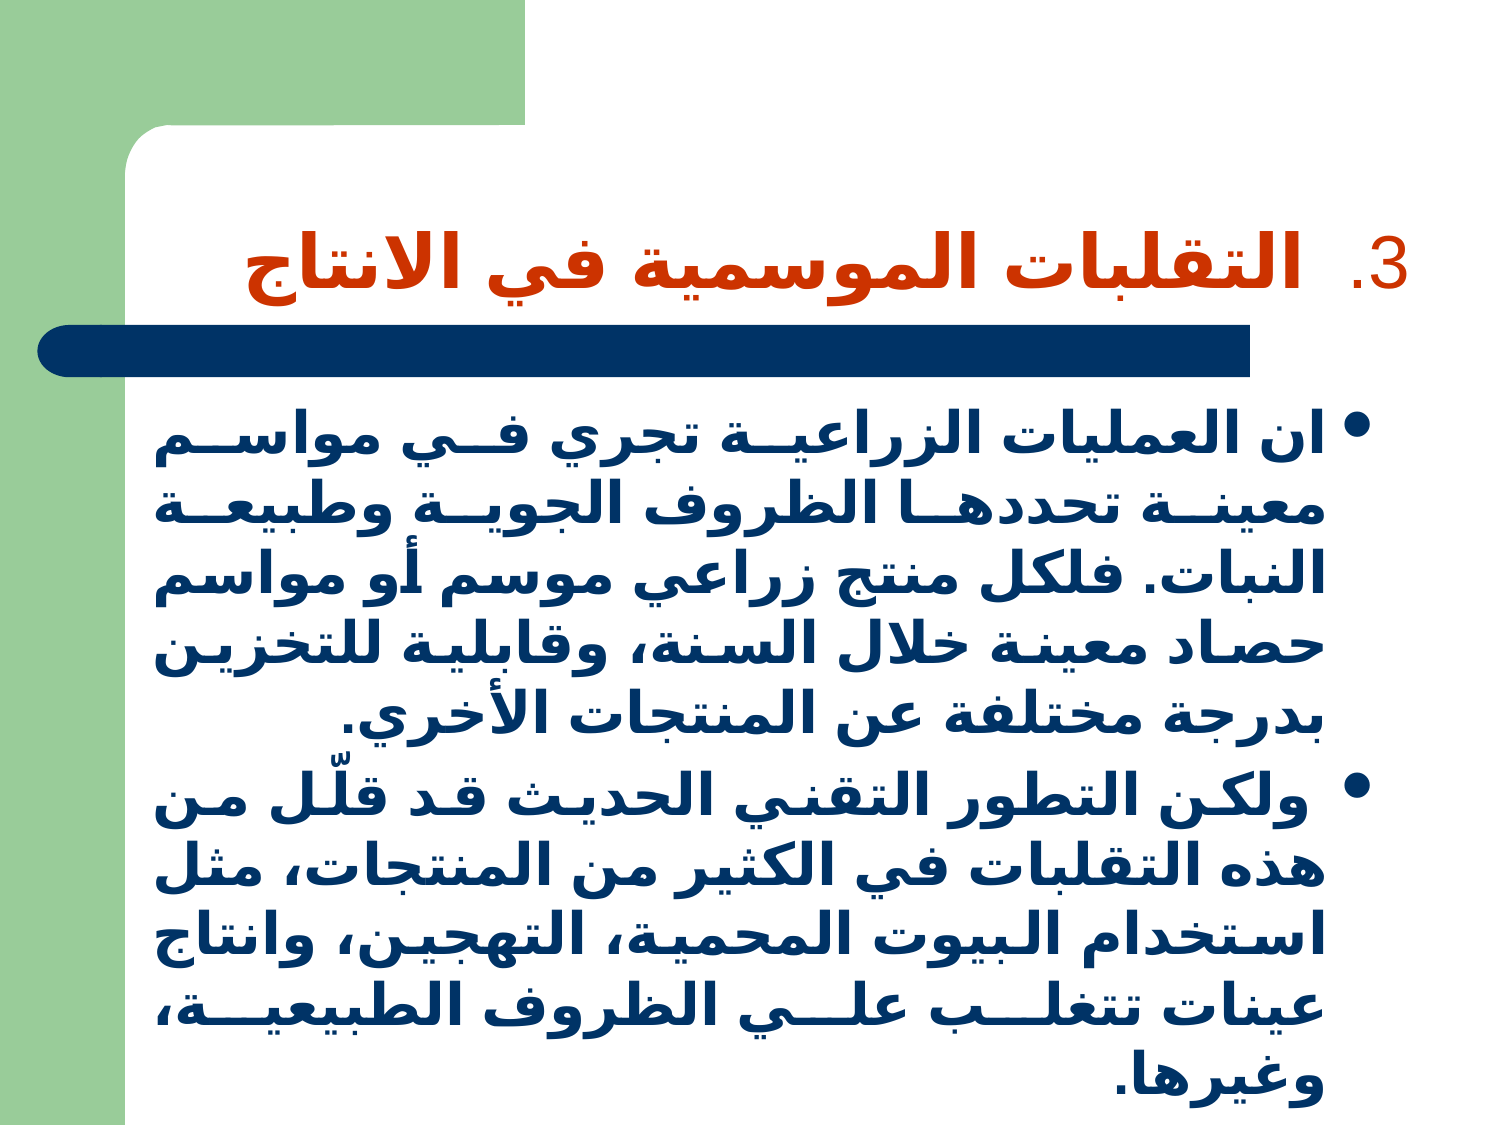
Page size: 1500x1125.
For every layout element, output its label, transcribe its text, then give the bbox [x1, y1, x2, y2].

title 3. التقلبات الموسمية في الانتاج [125, 125, 1425, 313]
list ان العمليات الزراعية تجري في مواسم معينة تحددها الظروف الجوية وطبيعة النبات. فلكل منتج زراعي موسم أو مواسم حصاد معينة خلال السنة، وقابلية للتخزين بدرجة مختلفة عن المنتجات الأخري. ولكن التطور التقني الحديث قد قلّل من هذه التقلبات في الكثير من المنتجات، مثل استخدام البيوت المحمية، التهجين، وانتاج عينات تتغلب علي الظروف الطبيعية، وغيرها. [137, 387, 1400, 999]
